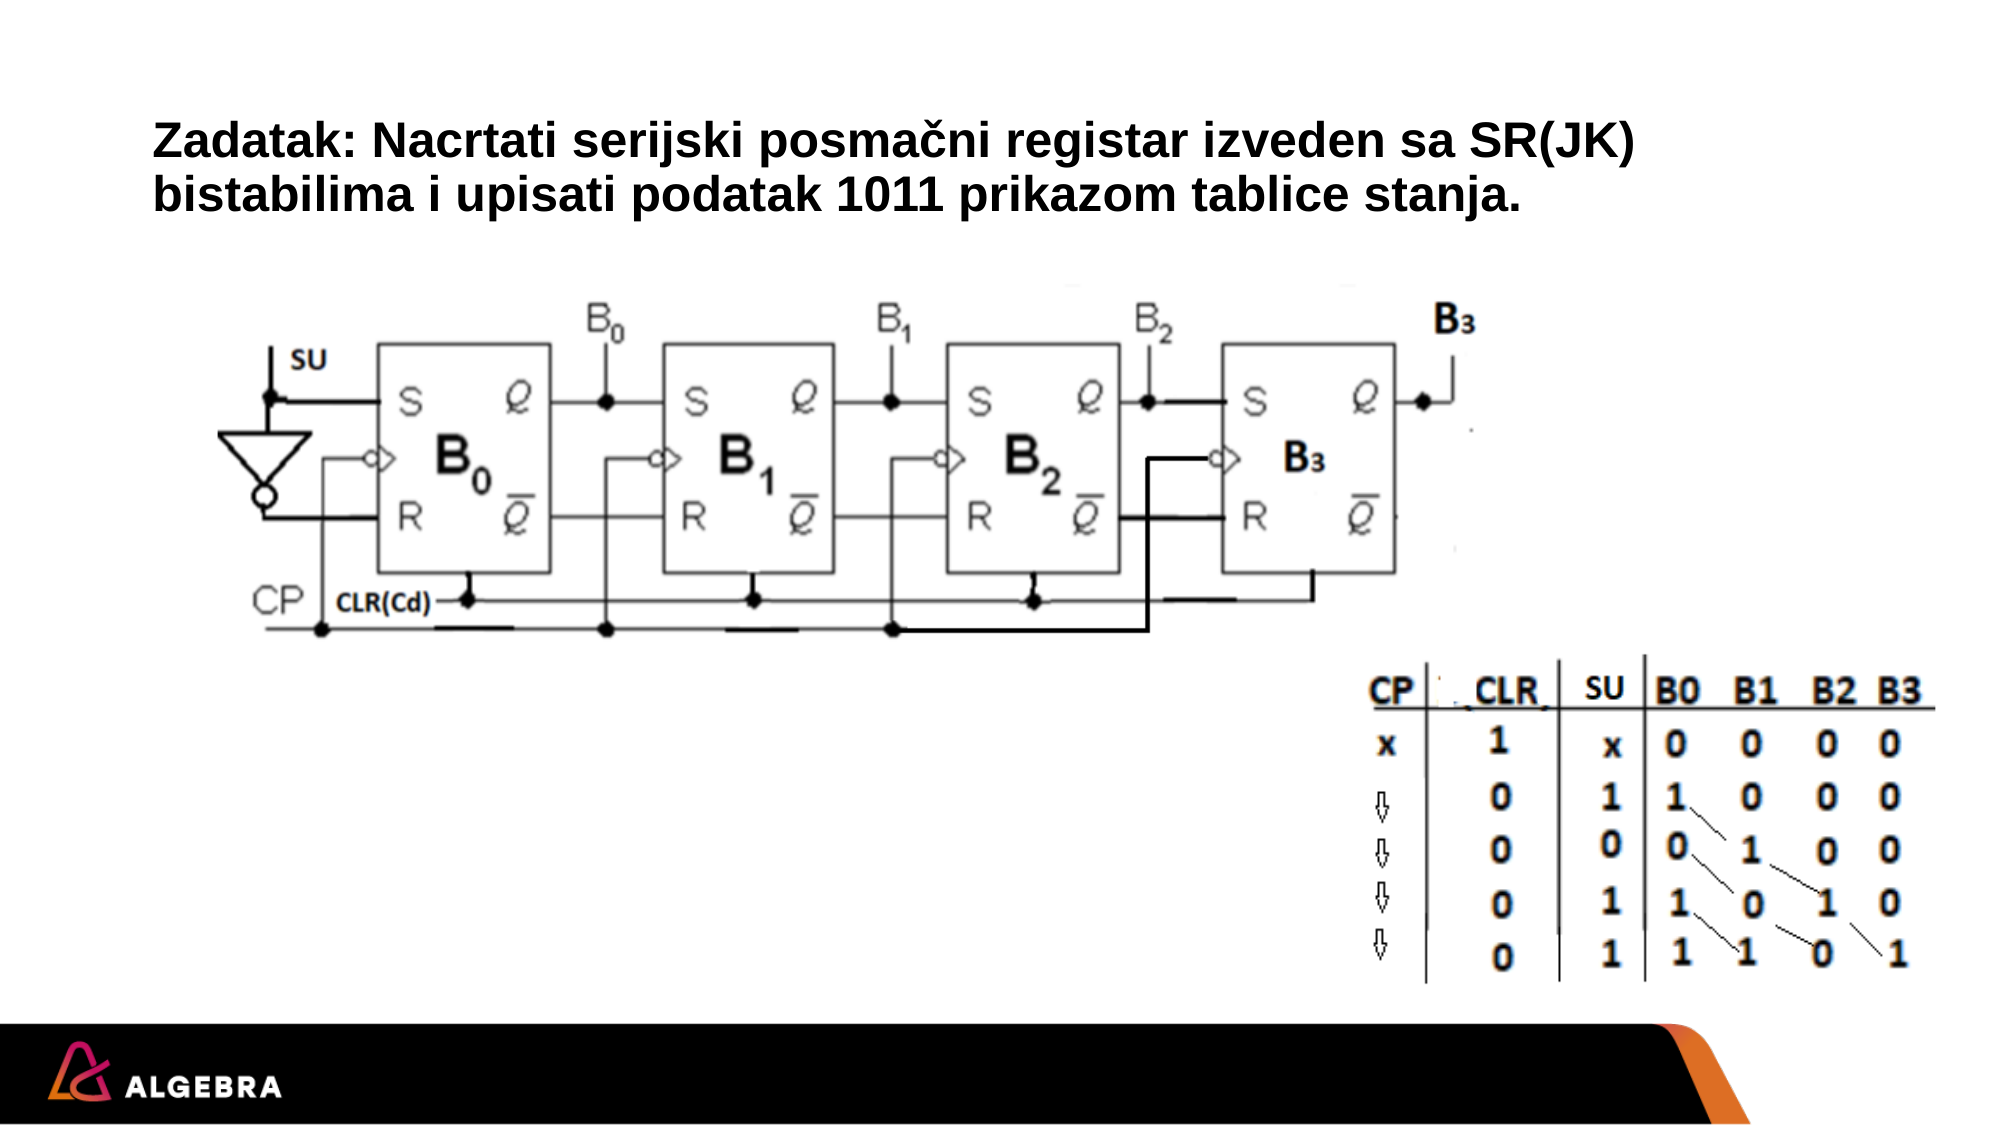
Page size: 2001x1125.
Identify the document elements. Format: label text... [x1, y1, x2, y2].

picture [182, 278, 1936, 990]
title Zadatak: Nacrtati serijski posmačni registar izveden sa SR(JK) bistabilima i upisati podatak 1011 prikazom tablice stanja. [137, 59, 1863, 278]
picture [0, 1023, 1958, 1125]
